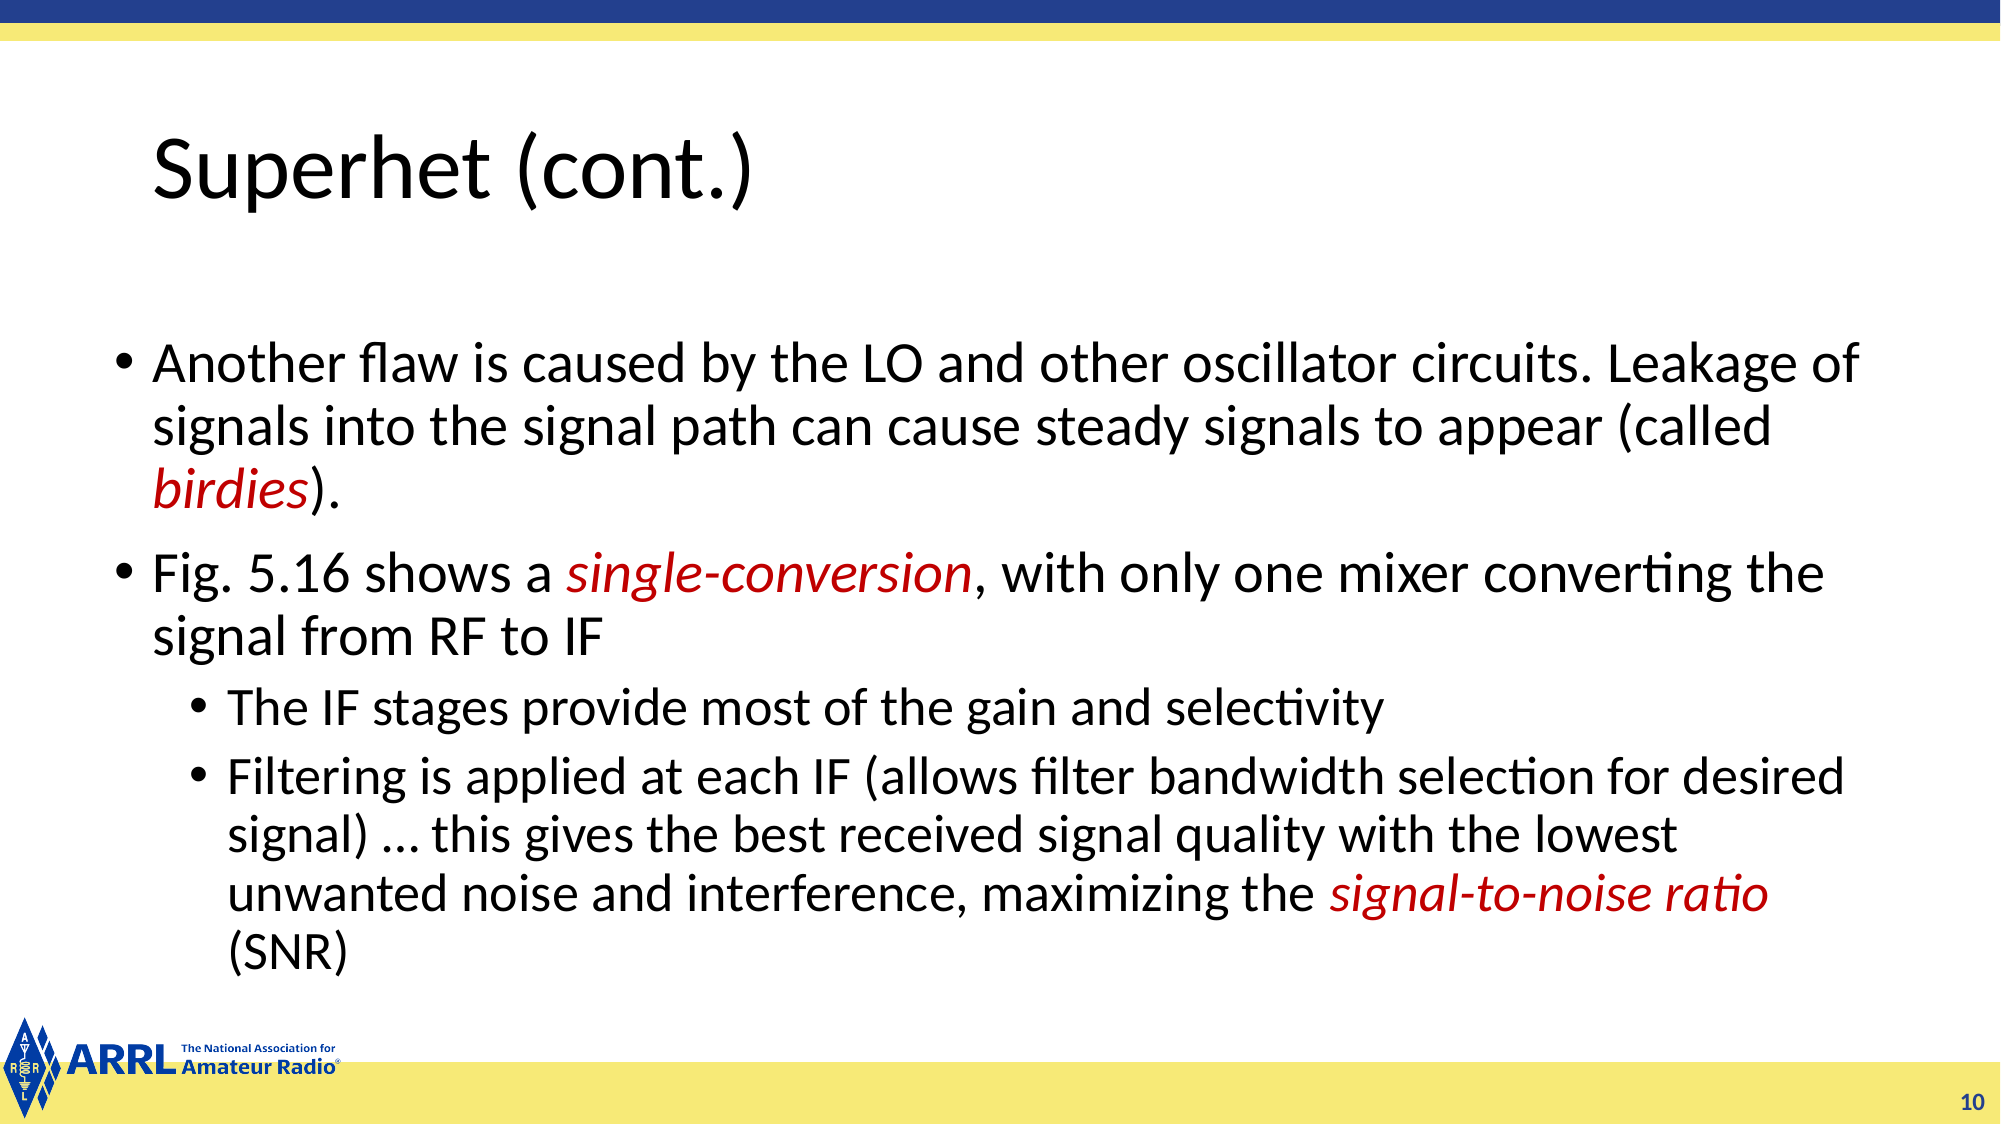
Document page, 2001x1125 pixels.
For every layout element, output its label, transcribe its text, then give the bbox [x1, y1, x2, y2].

list Another flaw is caused by the LO and other oscillator circuits. Leakage of signals into the signal path can cause steady signals to appear (called birdies). Fig. 5.16 shows a single-conversion, with only one mixer converting the signal from RF to IF The IF stages provide most of the gain and selectivity Filtering is applied at each IF (allows filter bandwidth selection for desired signal) … this gives the best received signal quality with the lowest unwanted noise and interference, maximizing the signal-to-noise ratio (SNR) [99, 324, 1900, 1075]
title Superhet (cont.) [137, 59, 1863, 278]
picture [1, 1015, 342, 1121]
